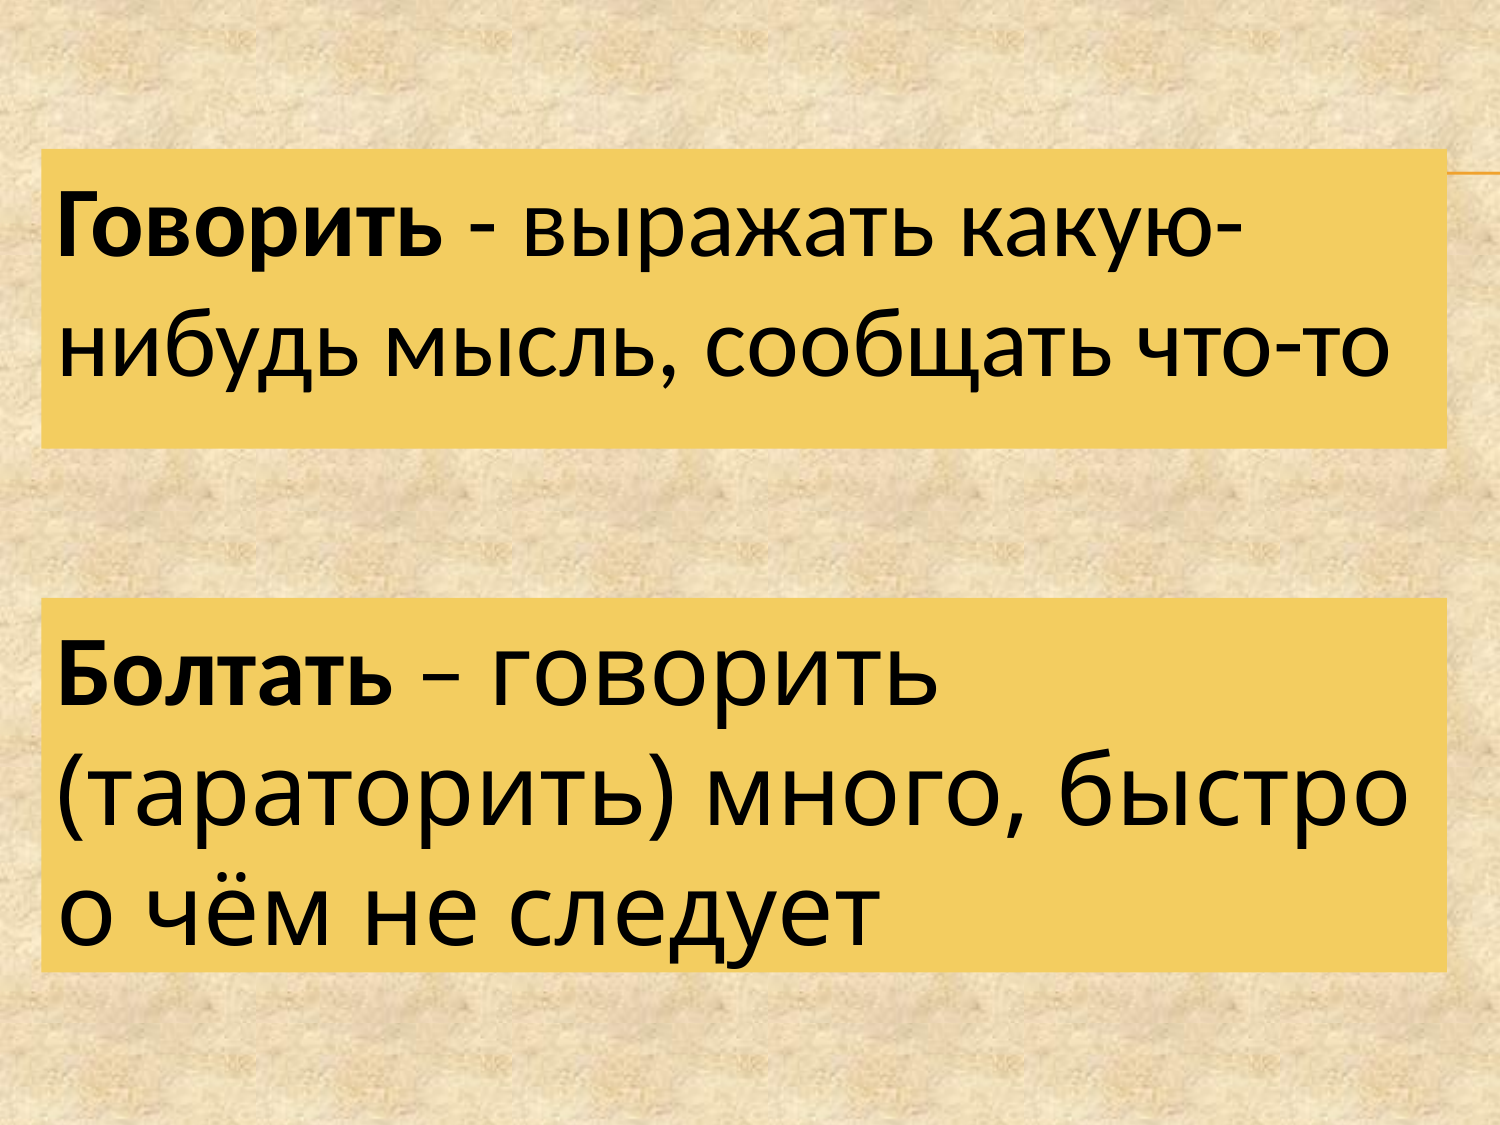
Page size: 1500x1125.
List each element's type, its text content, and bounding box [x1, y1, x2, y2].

picture [0, 0, 1500, 1125]
text_box Болтать – говорить (тараторить) много, быстро о чём не следует [41, 597, 1447, 973]
text_box Говорить - выражать какую-нибудь мысль, сообщать что-то [41, 148, 1447, 449]
